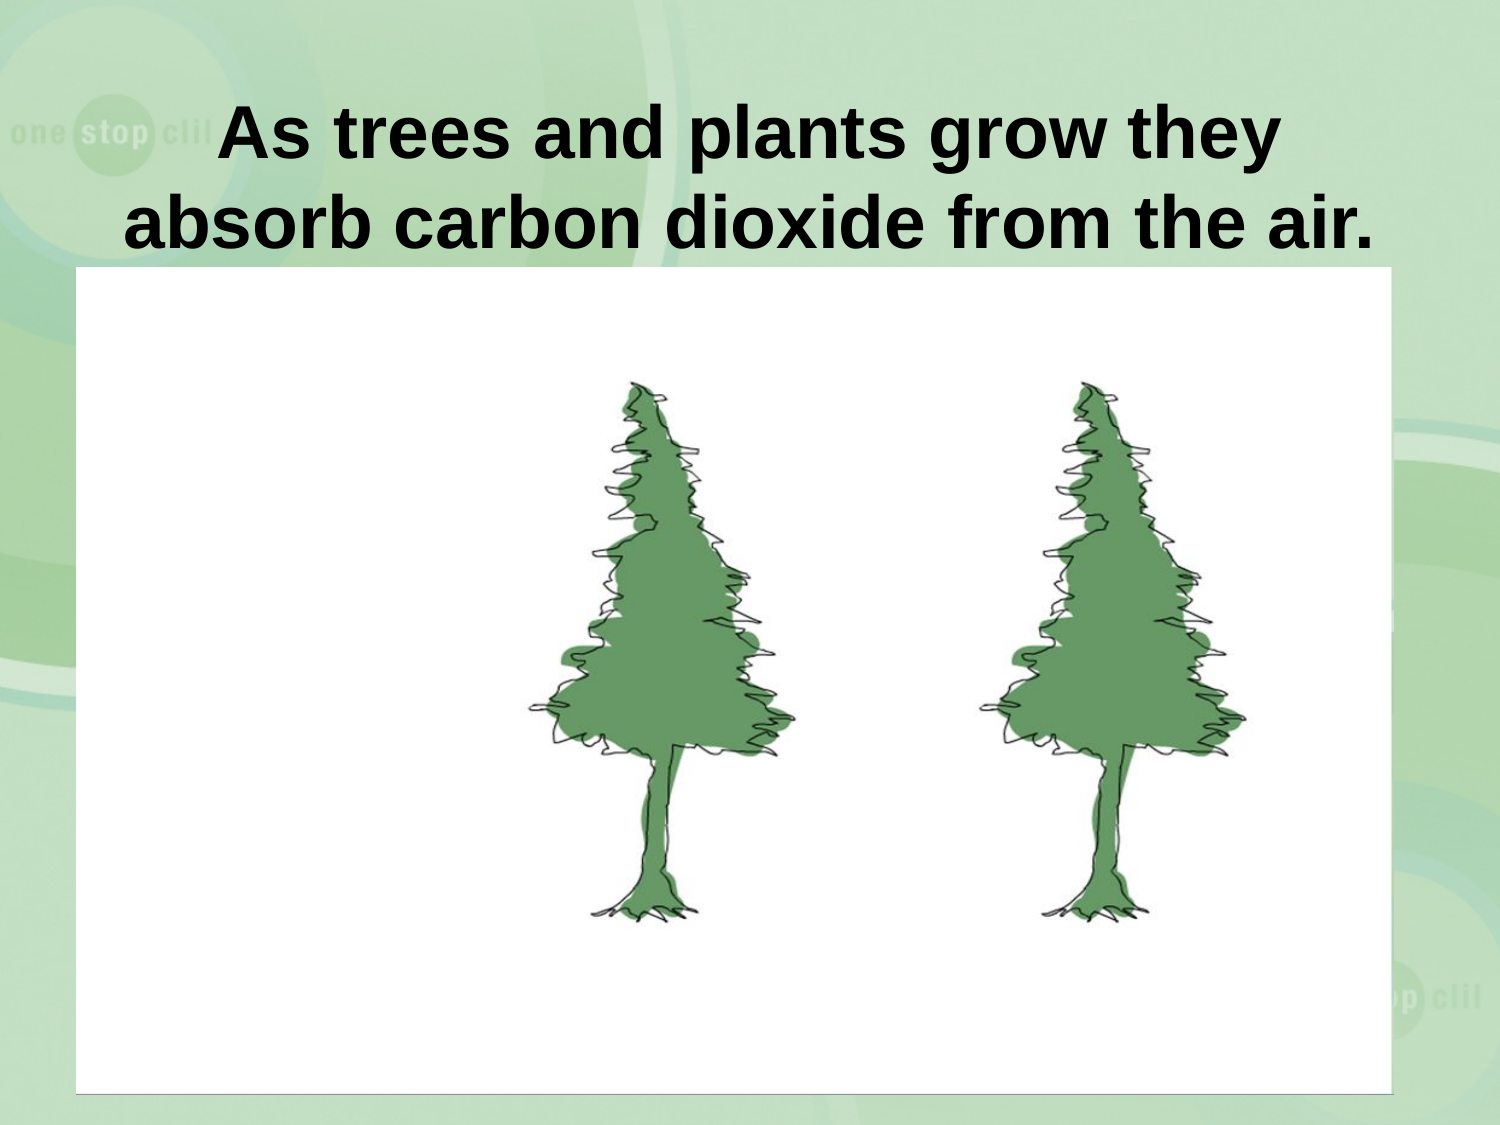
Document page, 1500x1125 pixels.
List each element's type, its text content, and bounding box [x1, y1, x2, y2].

title As trees and plants grow they absorb carbon dioxide from the air. [75, 79, 1425, 268]
picture [0, 0, 1500, 1125]
